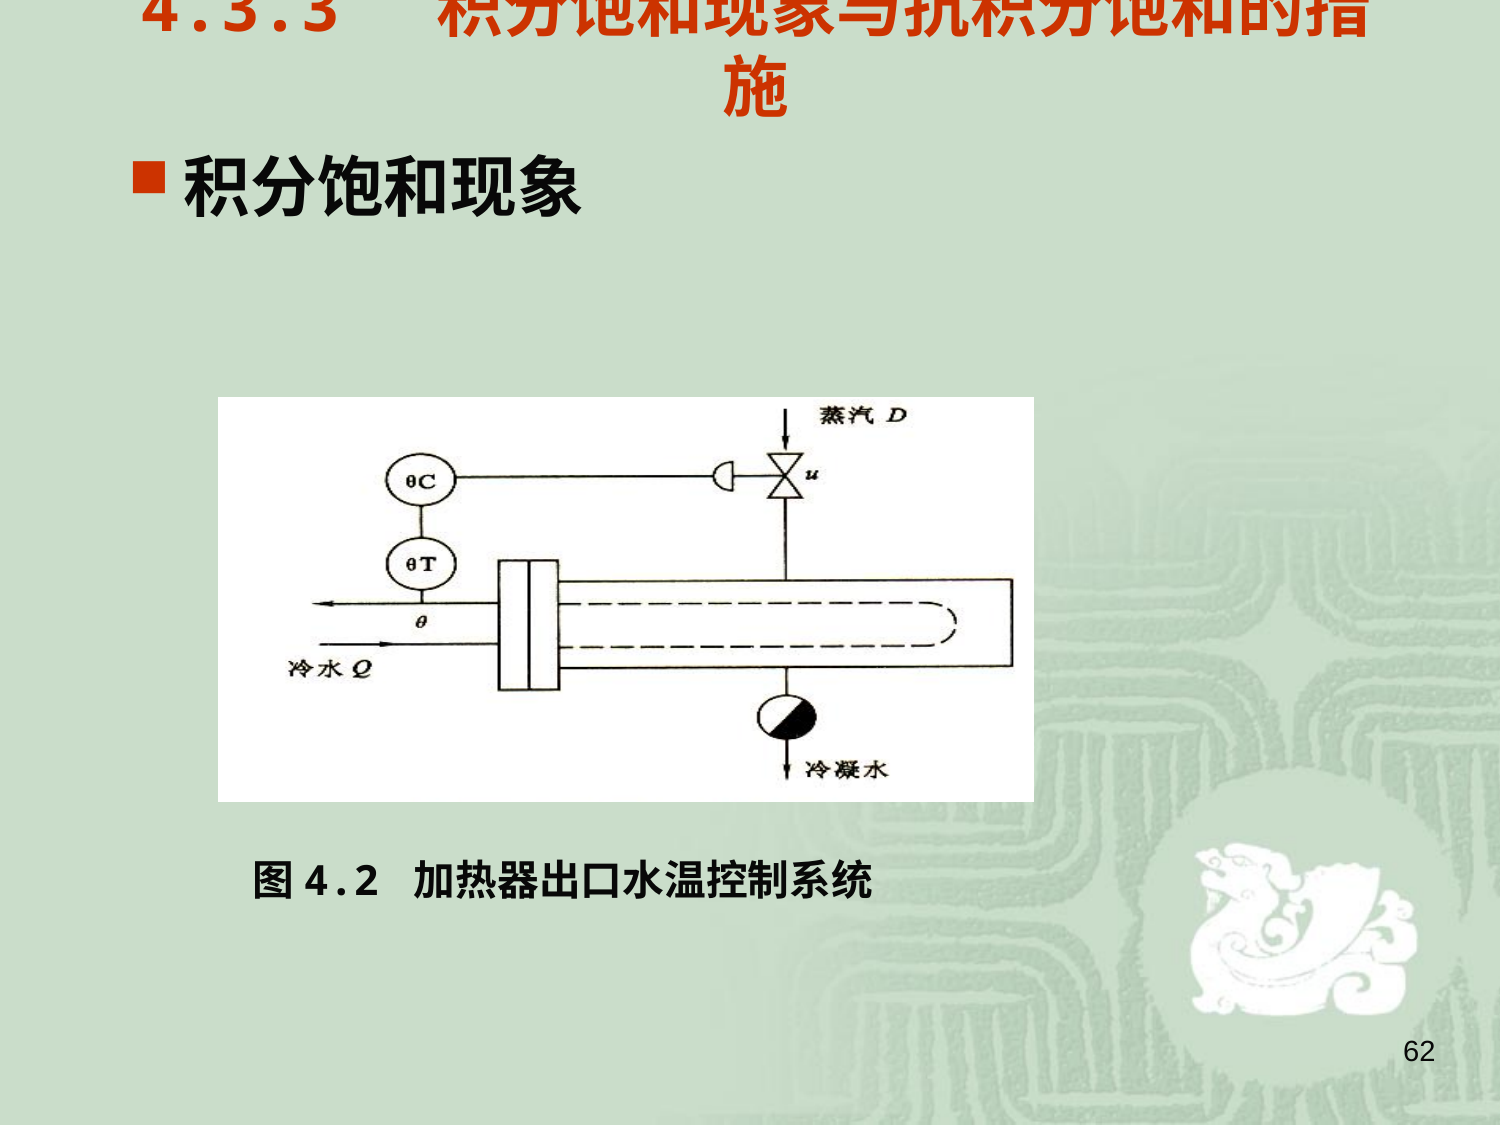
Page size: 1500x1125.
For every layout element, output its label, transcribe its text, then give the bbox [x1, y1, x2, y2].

list 积分饱和现象 [112, 137, 1388, 1000]
title 4.3.3 积分饱和现象与抗积分饱和的措施 [100, 0, 1412, 91]
slide_number 62 [1074, 1024, 1451, 1103]
text_box 图4.2 加热器出口水温控制系统 [237, 846, 888, 911]
picture [0, 0, 1500, 1125]
